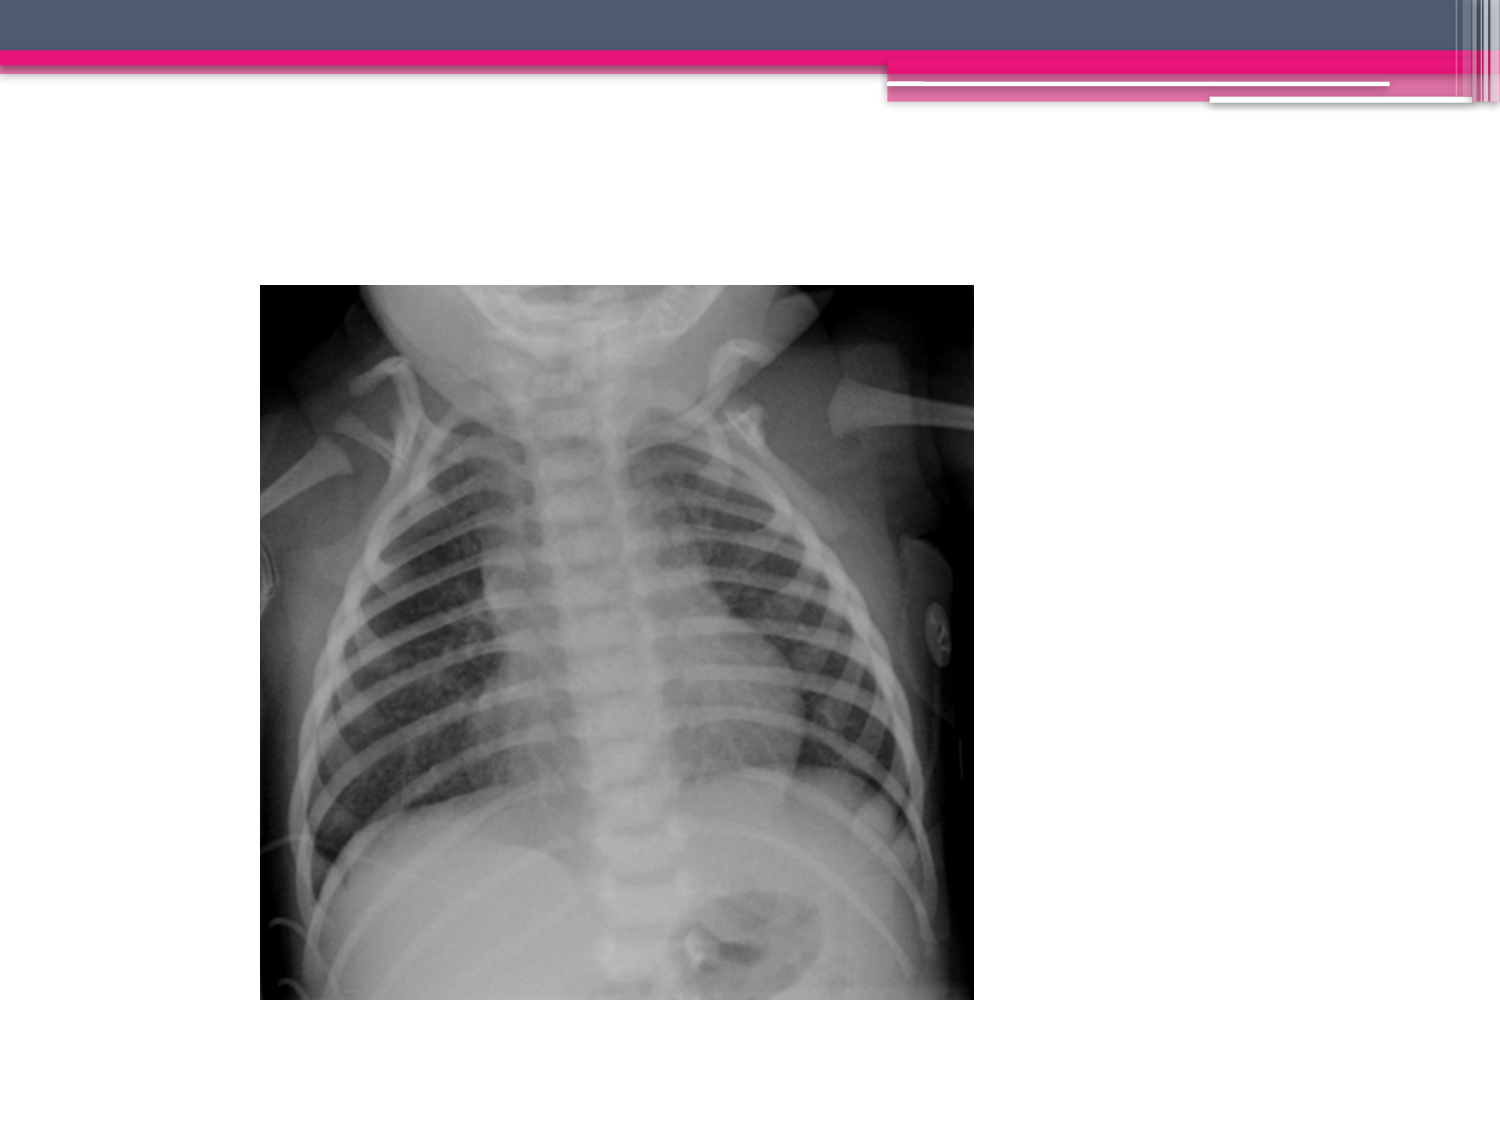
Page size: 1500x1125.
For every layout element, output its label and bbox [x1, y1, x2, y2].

picture [260, 284, 975, 1001]
